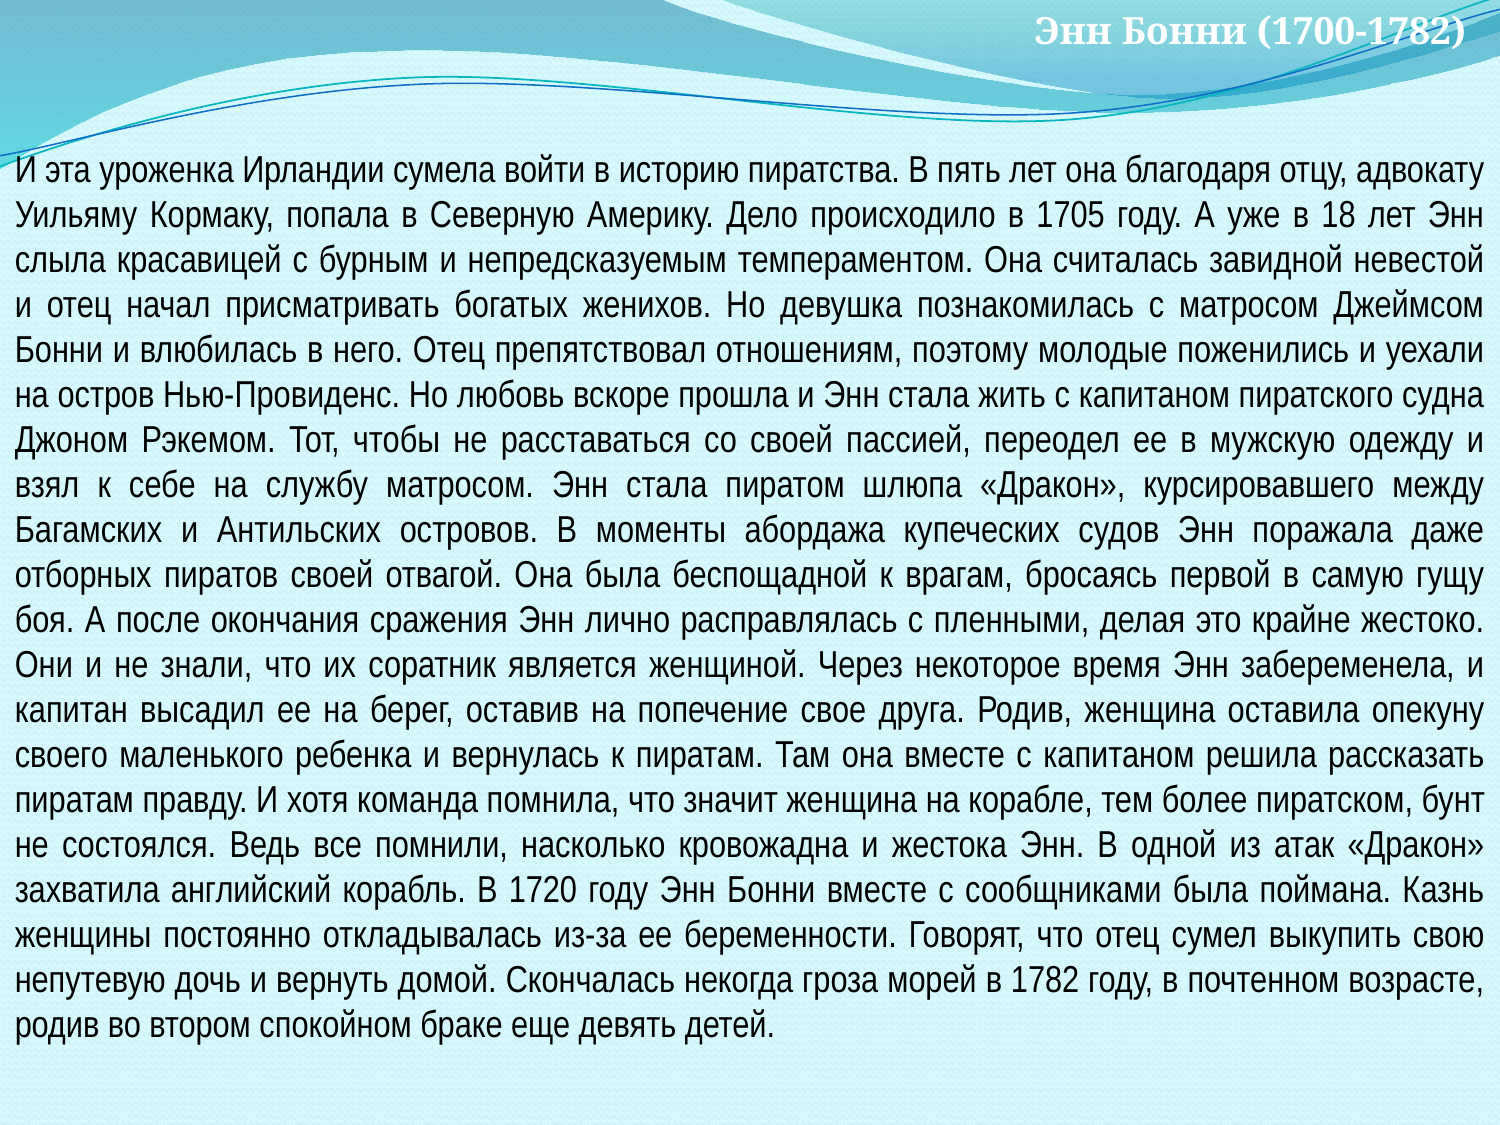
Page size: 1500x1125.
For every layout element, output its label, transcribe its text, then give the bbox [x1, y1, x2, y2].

text_box Энн Бонни (1700-1782) [1019, 0, 1482, 60]
text_box И эта уроженка Ирландии сумела войти в историю пиратства. В пять лет она благодаря отцу, адвокату Уильяму Кормаку, попала в Северную Америку. Дело происходило в 1705 году. А уже в 18 лет Энн слыла красавицей с бурным и непредсказуемым темпераментом. Она считалась завидной невестой и отец начал присматривать богатых женихов. Но девушка познакомилась с матросом Джеймсом Бонни и влюбилась в него. Отец препятствовал отношениям, поэтому молодые поженились и уехали на остров Нью-Провиденс. Но любовь вскоре прошла и Энн стала жить с капитаном пиратского судна Джоном Рэкемом. Тот, чтобы не расставаться со своей пассией, переодел ее в мужскую одежду и взял к себе на службу матросом. Энн стала пиратом шлюпа «Дракон», курсировавшего между Багамских и Антильских островов. В моменты абордажа купеческих судов Энн поражала даже отборных пиратов своей отвагой. Она была беспощадной к врагам, бросаясь первой в самую гущу боя. А после окончания сражения Энн лично расправлялась с пленными, делая это крайне жестоко. Они и не знали, что их соратник является женщиной. Через некоторое время Энн забеременела, и капитан высадил ее на берег, оставив на попечение свое друга. Родив, женщина оставила опекуну своего маленького ребенка и вернулась к пиратам. Там она вместе с капитаном решила рассказать пиратам правду. И хотя команда помнила, что значит женщина на корабле, тем более пиратском, бунт не состоялся. Ведь все помнили, насколько кровожадна и жестока Энн. В одной из атак «Дракон» захватила английский корабль. В 1720 году Энн Бонни вместе с сообщниками была поймана. Казнь женщины постоянно откладывалась из-за ее беременности. Говорят, что отец сумел выкупить свою непутевую дочь и вернуть домой. Скончалась некогда гроза морей в 1782 году, в почтенном возрасте, родив во втором спокойном браке еще девять детей. [0, 137, 1500, 1097]
